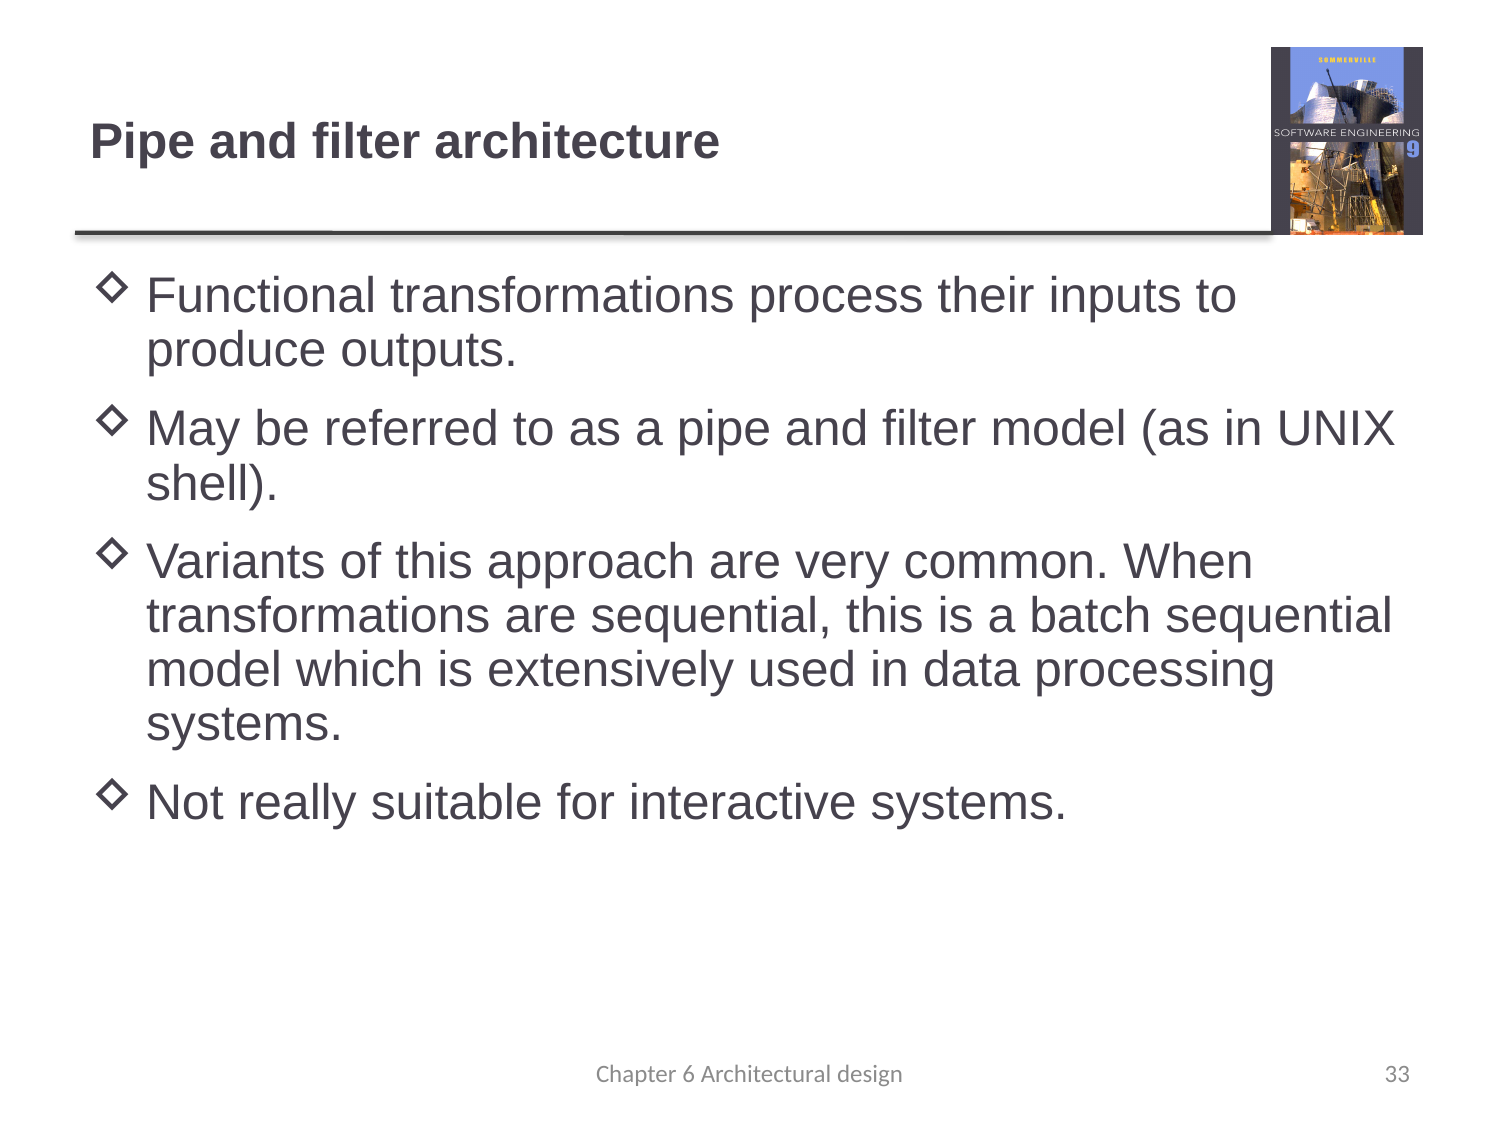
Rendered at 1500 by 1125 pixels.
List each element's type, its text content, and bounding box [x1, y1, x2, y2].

slide_number 33 [1074, 1042, 1425, 1103]
list Functional transformations process their inputs to produce outputs. May be referred to as a pipe and filter model (as in UNIX shell). Variants of this approach are very common. When transformations are sequential, this is a batch sequential model which is extensively used in data processing systems. Not really suitable for interactive systems. [75, 262, 1425, 1005]
footer Chapter 6 Architectural design [512, 1042, 988, 1103]
title Pipe and filter architecture [74, 44, 1272, 233]
picture [1272, 47, 1423, 235]
